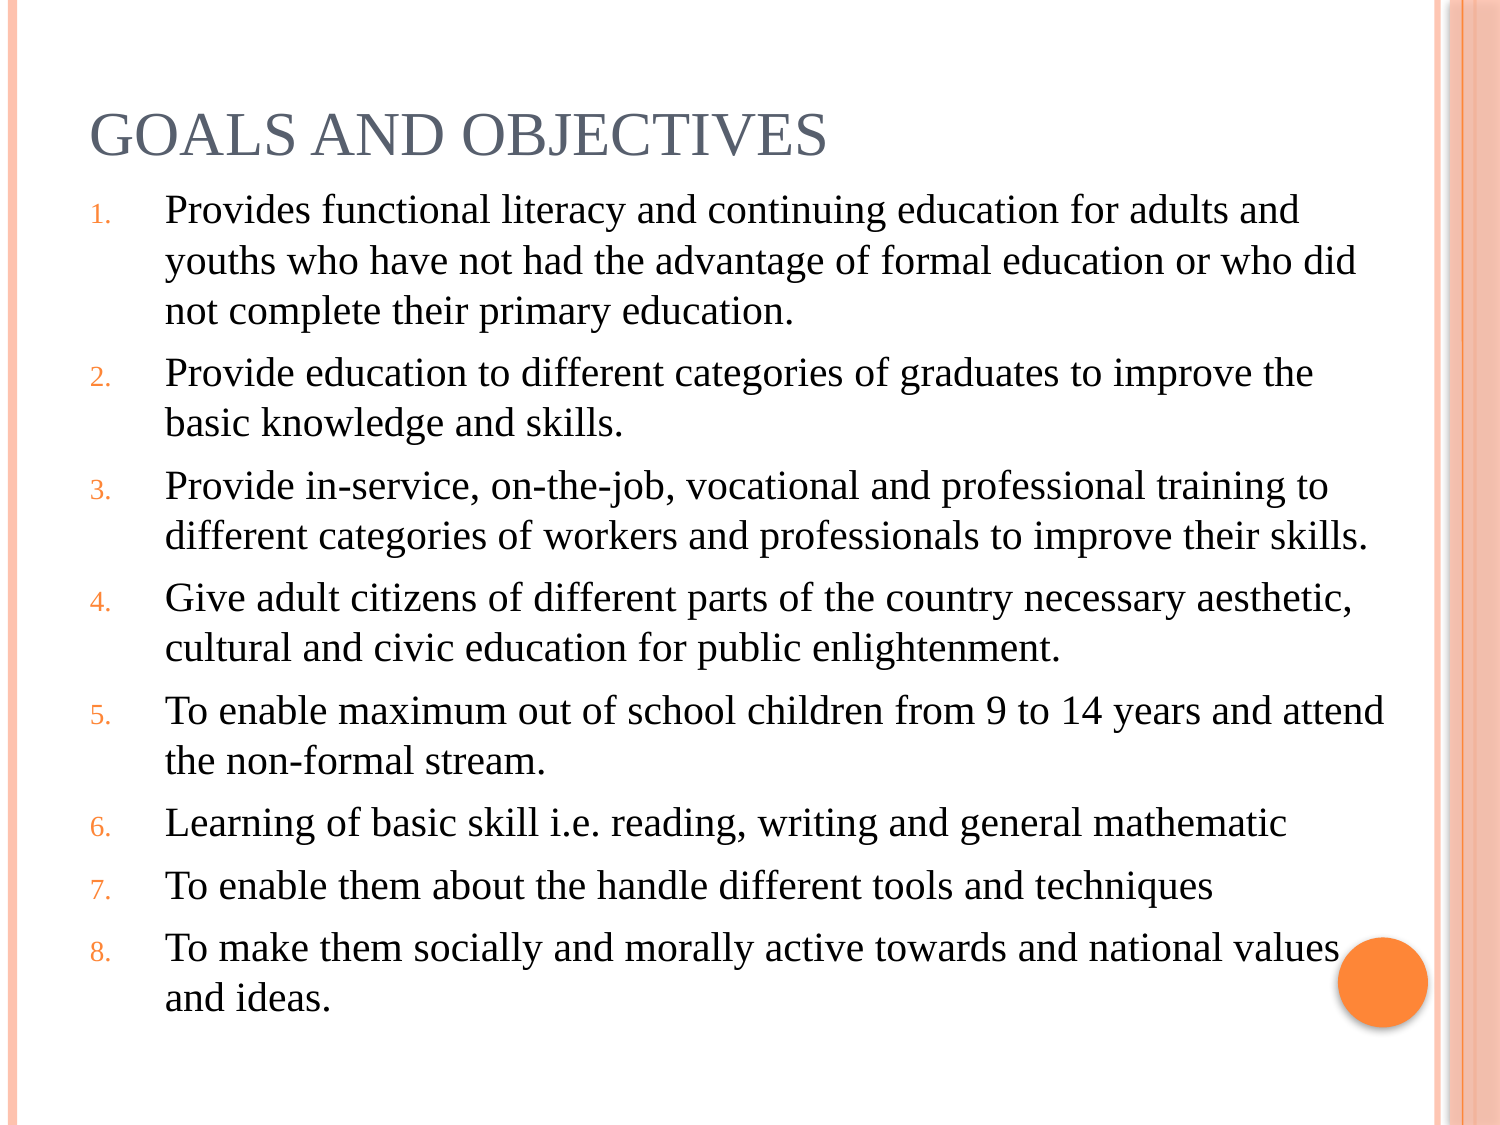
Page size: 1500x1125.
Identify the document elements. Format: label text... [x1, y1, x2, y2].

list Provides functional literacy and continuing education for adults and youths who have not had the advantage of formal education or who did not complete their primary education. Provide education to different categories of graduates to improve the basic knowledge and skills. Provide in-service, on-the-job, vocational and professional training to different categories of workers and professionals to improve their skills. Give adult citizens of different parts of the country necessary aesthetic, cultural and civic education for public enlightenment. To enable maximum out of school children from 9 to 14 years and attend the non-formal stream. Learning of basic skill i.e. reading, writing and general mathematic To enable them about the handle different tools and techniques To make them socially and morally active towards and national values and ideas. [75, 174, 1425, 1100]
title Goals and Objectives [75, 45, 1425, 174]
